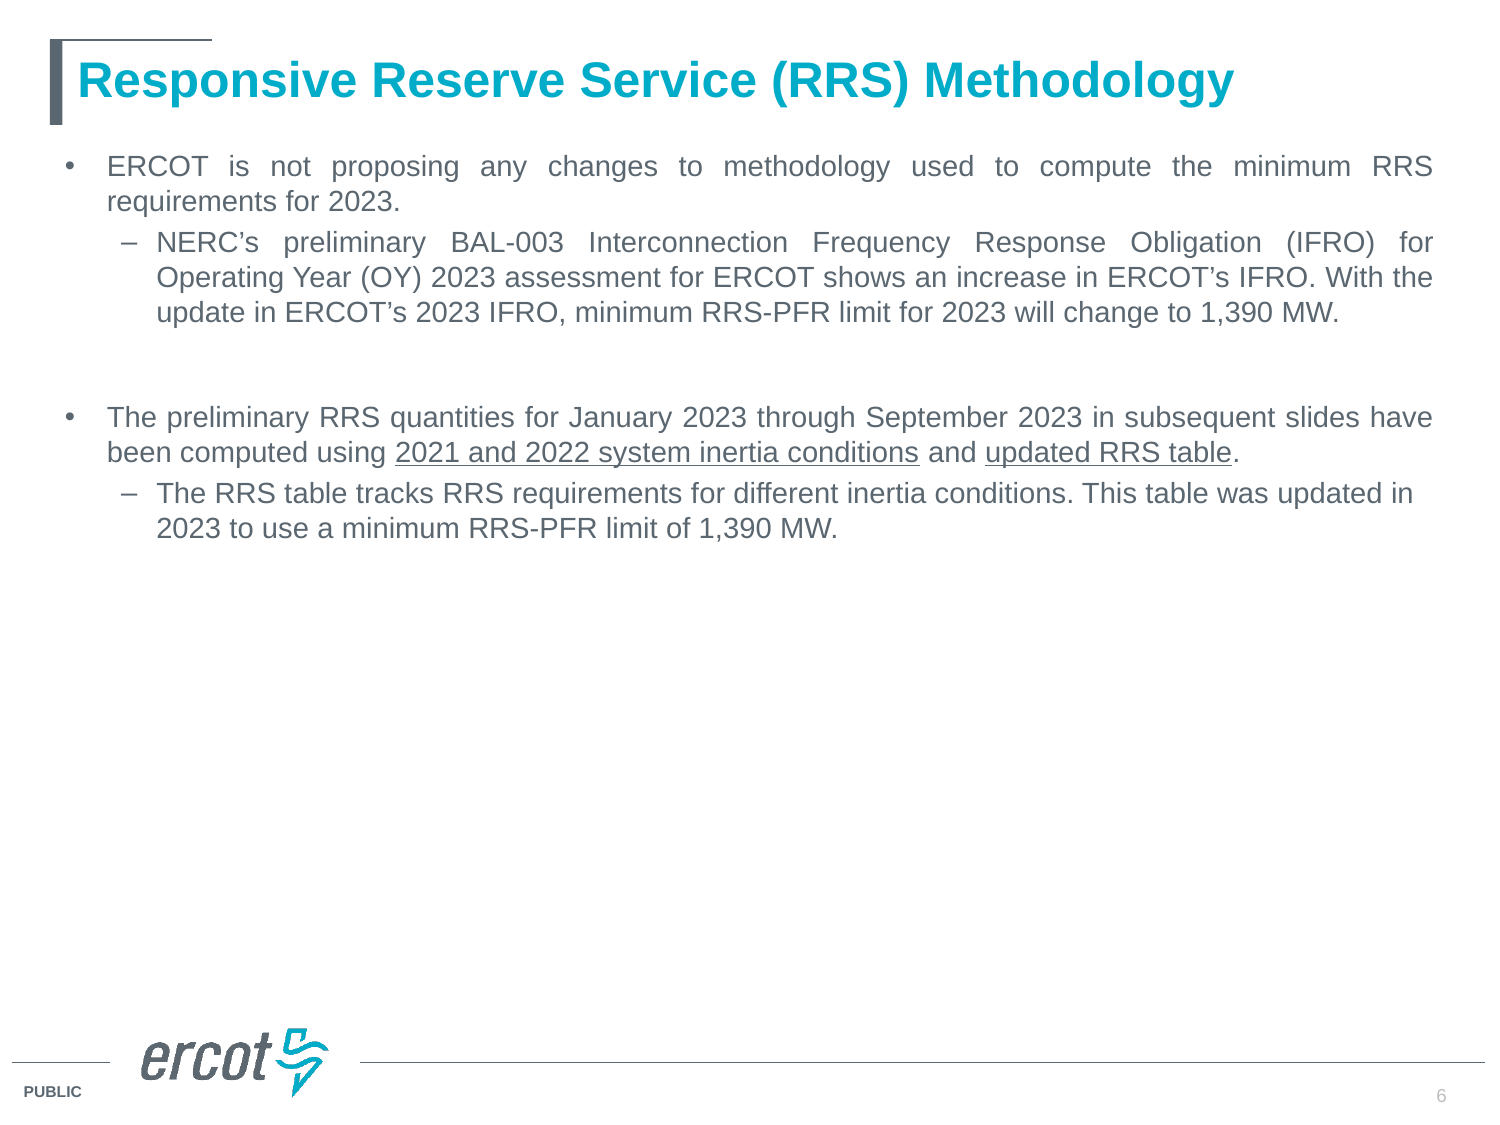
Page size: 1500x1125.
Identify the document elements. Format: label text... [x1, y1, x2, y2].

list ERCOT is not proposing any changes to methodology used to compute the minimum RRS requirements for 2023. NERC’s preliminary BAL-003 Interconnection Frequency Response Obligation (IFRO) for Operating Year (OY) 2023 assessment for ERCOT shows an increase in ERCOT’s IFRO. With the update in ERCOT’s 2023 IFRO, minimum RRS-PFR limit for 2023 will change to 1,390 MW. The preliminary RRS quantities for January 2023 through September 2023 in subsequent slides have been computed using 2021 and 2022 system inertia conditions and updated RRS table. The RRS table tracks RRS requirements for different inertia conditions. This table was updated in 2023 to use a minimum RRS-PFR limit of 1,390 MW. [50, 140, 1450, 972]
title Responsive Reserve Service (RRS) Methodology [62, 39, 1450, 125]
picture [137, 1024, 332, 1100]
